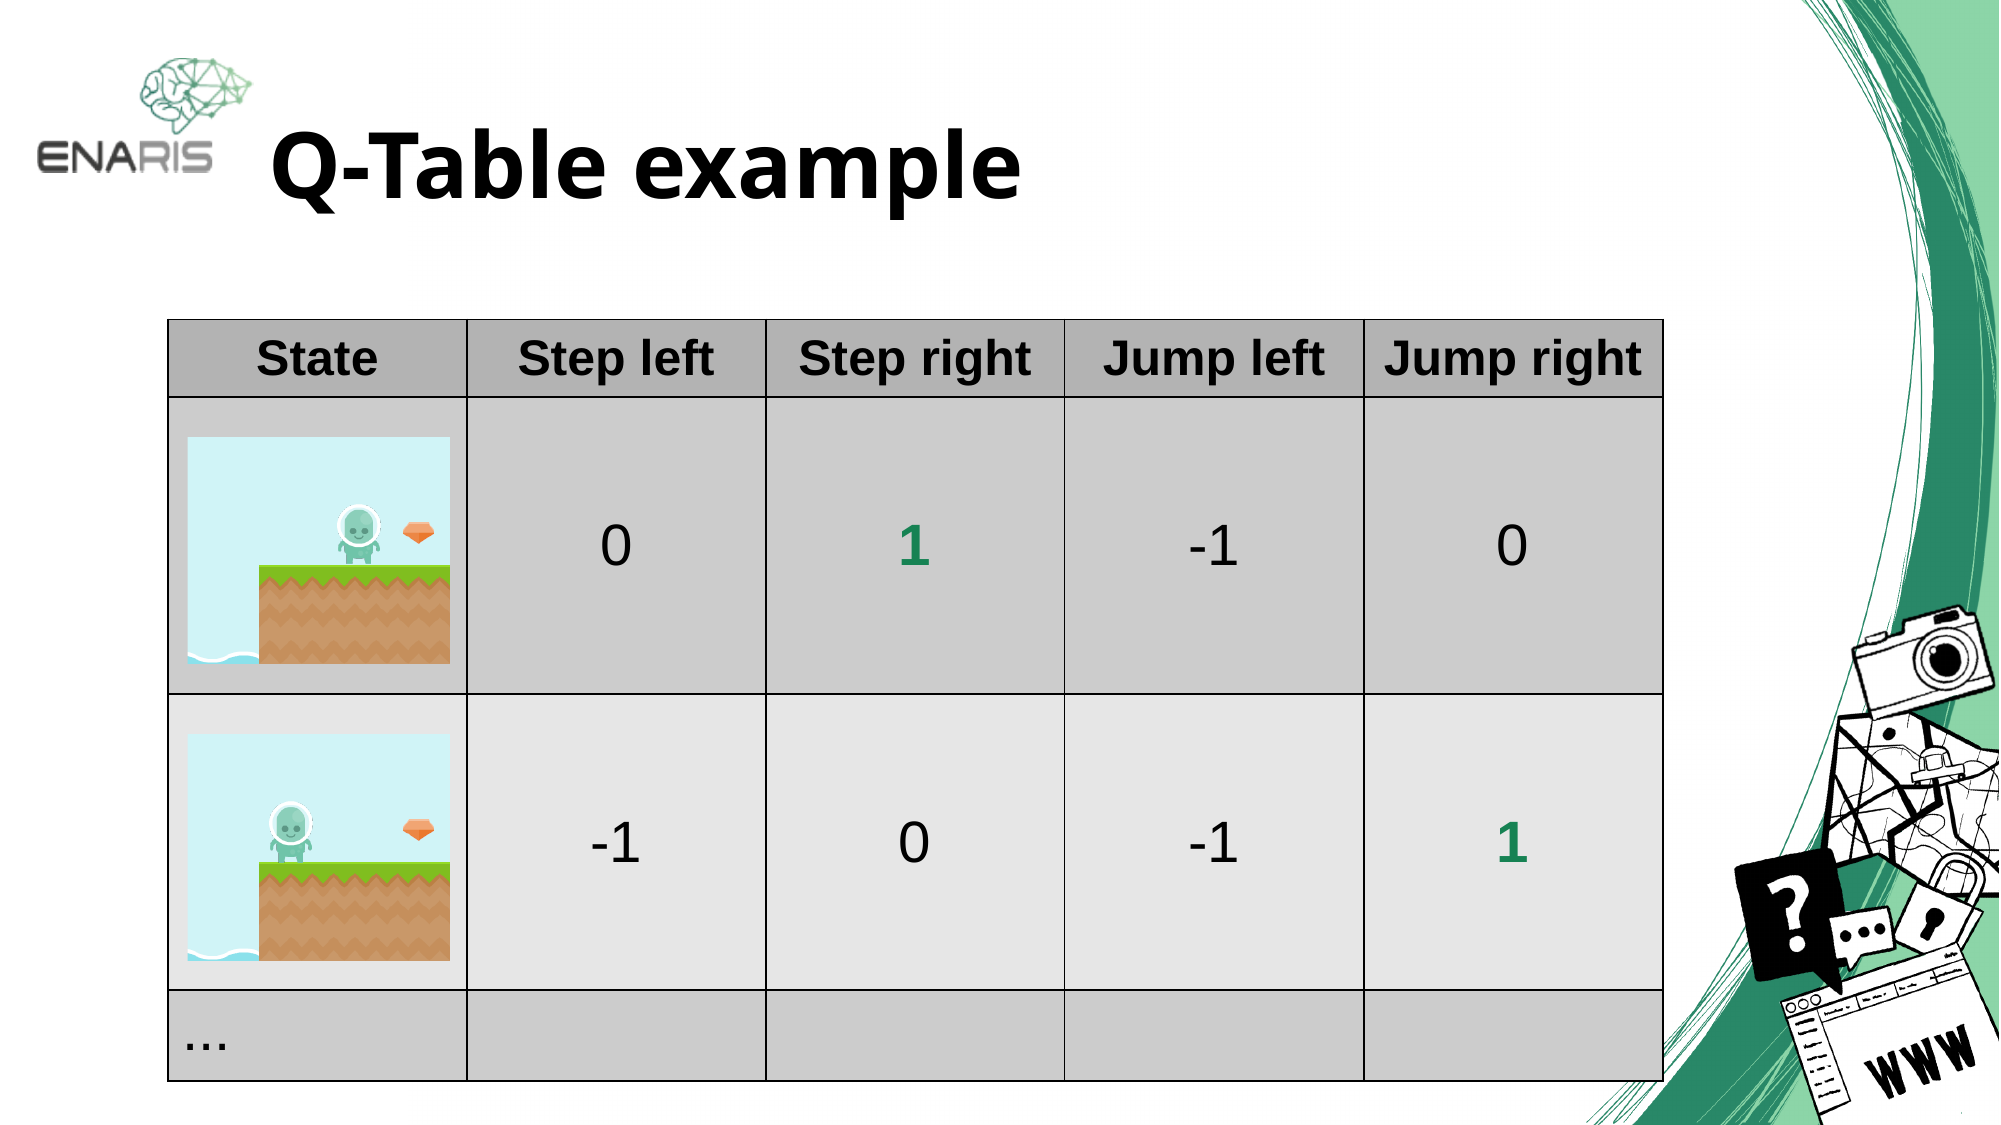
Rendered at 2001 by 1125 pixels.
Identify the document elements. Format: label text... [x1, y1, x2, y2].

picture [187, 437, 451, 664]
table_cell [169, 695, 466, 989]
table_cell [1365, 991, 1662, 1080]
table_header Step right [767, 320, 1064, 396]
table_cell -1 [1065, 398, 1363, 693]
table_cell -1 [1065, 695, 1363, 989]
table_cell 0 [1365, 398, 1662, 693]
table_cell 1 [767, 398, 1064, 693]
picture [37, 58, 254, 173]
table_header Jump left [1065, 320, 1363, 396]
table_cell 1 [1365, 695, 1662, 989]
title Q-Table example [253, 59, 1863, 278]
table_cell [1065, 991, 1363, 1080]
table_cell [468, 991, 765, 1080]
table_cell 0 [767, 695, 1064, 989]
table_cell 0 [468, 398, 765, 693]
picture [408, 0, 1999, 1125]
table_cell ... [169, 991, 466, 1080]
table_header State [169, 320, 466, 396]
table_header Step left [468, 320, 765, 396]
table_header Jump right [1365, 320, 1662, 396]
table_cell [169, 398, 466, 693]
picture [187, 734, 451, 961]
table_cell -1 [468, 695, 765, 989]
table_cell [767, 991, 1064, 1080]
